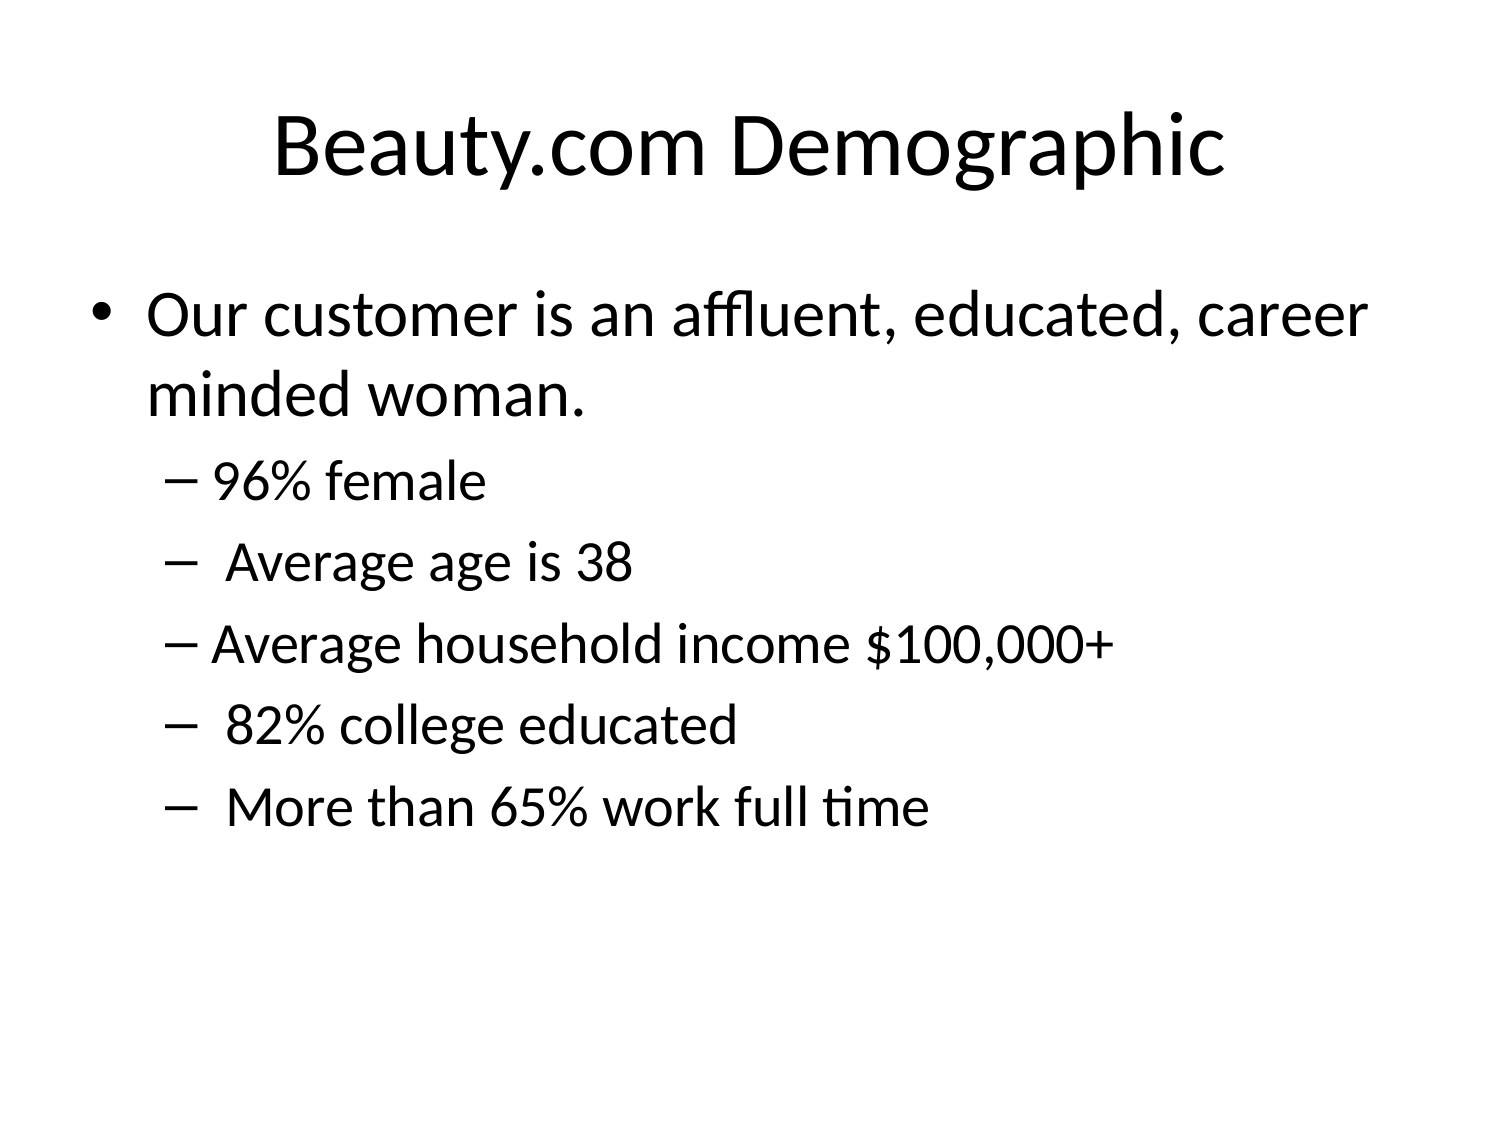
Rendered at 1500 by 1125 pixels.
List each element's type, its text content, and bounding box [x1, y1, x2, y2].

title Beauty.com Demographic [75, 45, 1425, 233]
list Our customer is an affluent, educated, career minded woman. 96% female Average age is 38 Average household income $100,000+ 82% college educated More than 65% work full time [75, 262, 1425, 1005]
